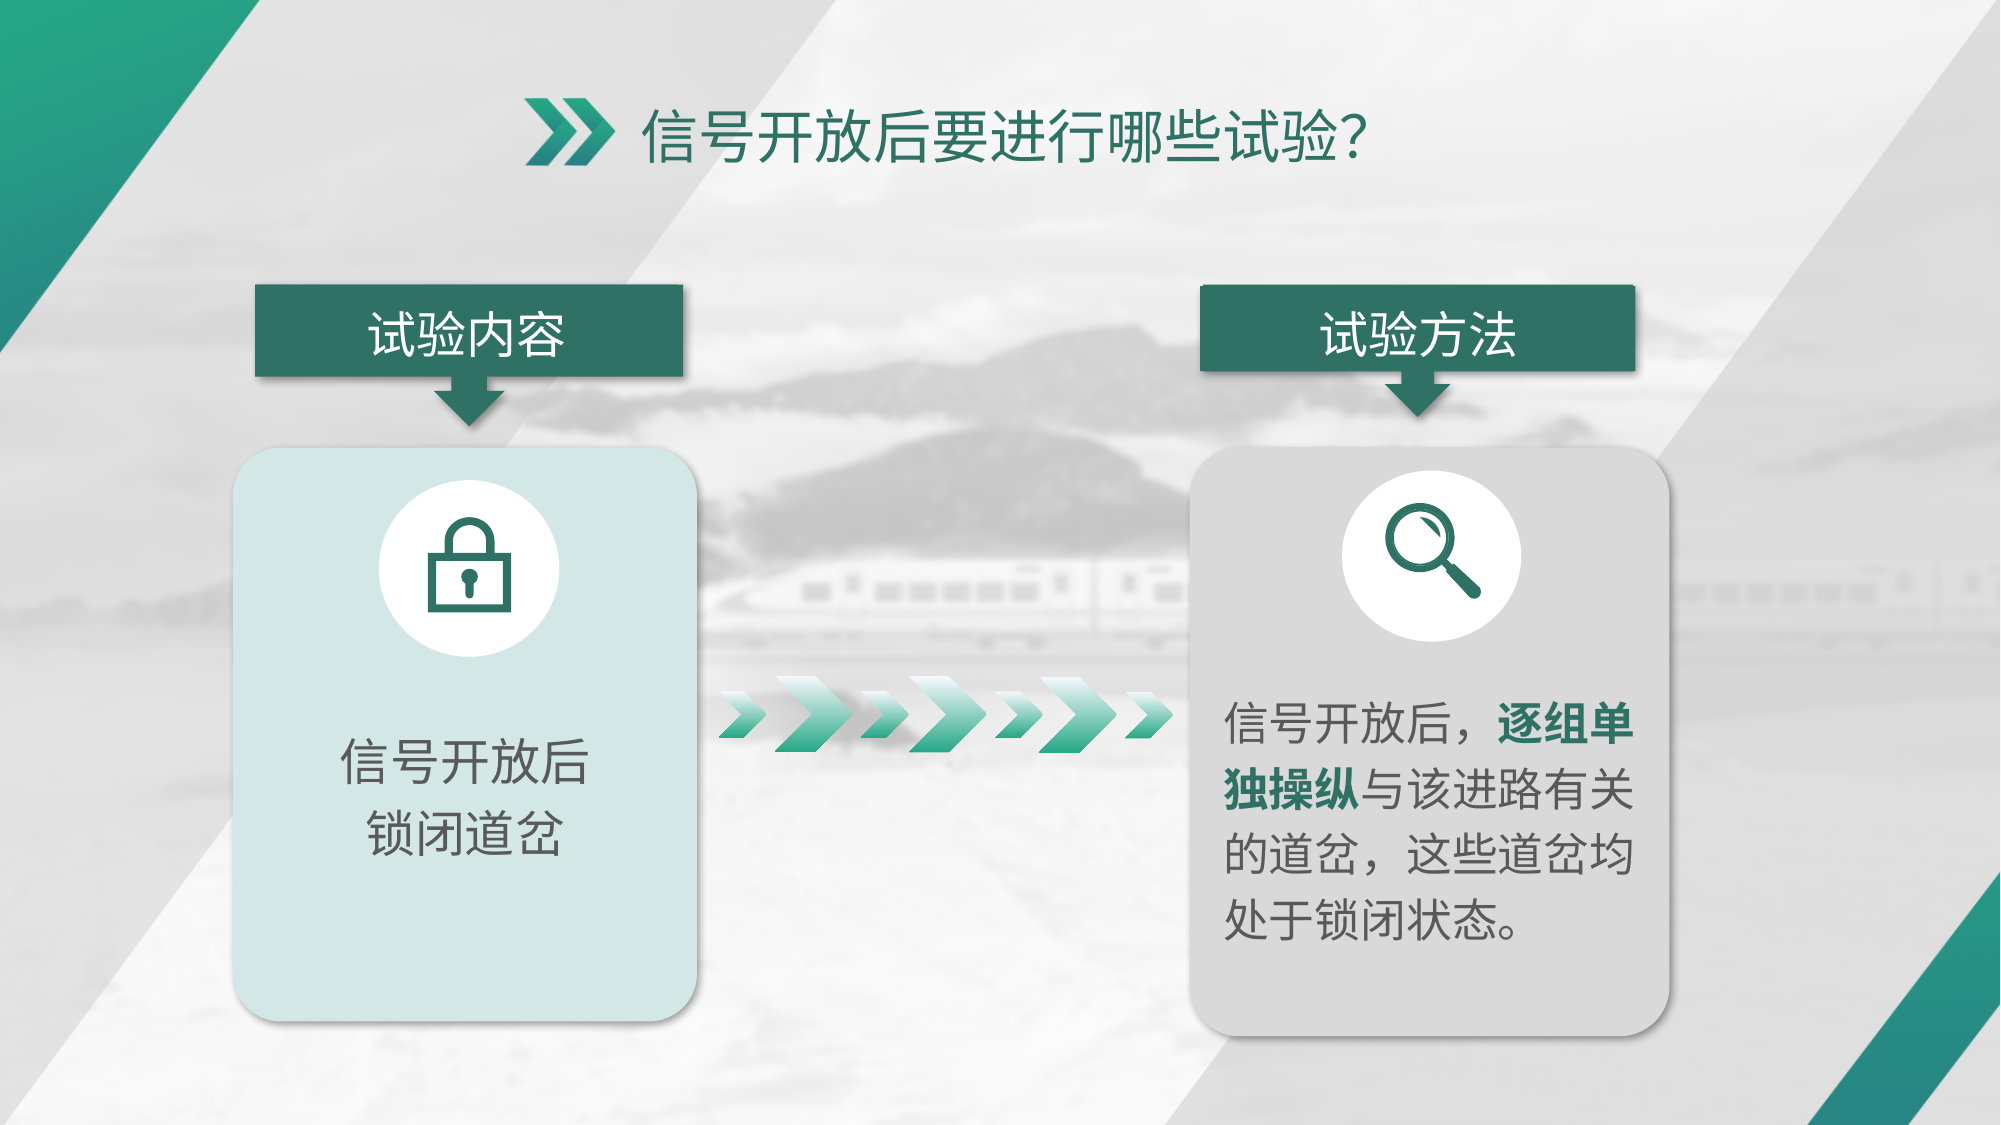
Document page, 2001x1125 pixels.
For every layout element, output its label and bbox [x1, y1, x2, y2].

text_box [1199, 284, 1636, 417]
text_box [718, 675, 1173, 753]
text_box [1385, 502, 1482, 600]
text_box [232, 447, 697, 1022]
text_box [515, 58, 1463, 181]
picture [0, 0, 2001, 1125]
text_box [1189, 447, 1670, 1037]
text_box [255, 284, 684, 427]
